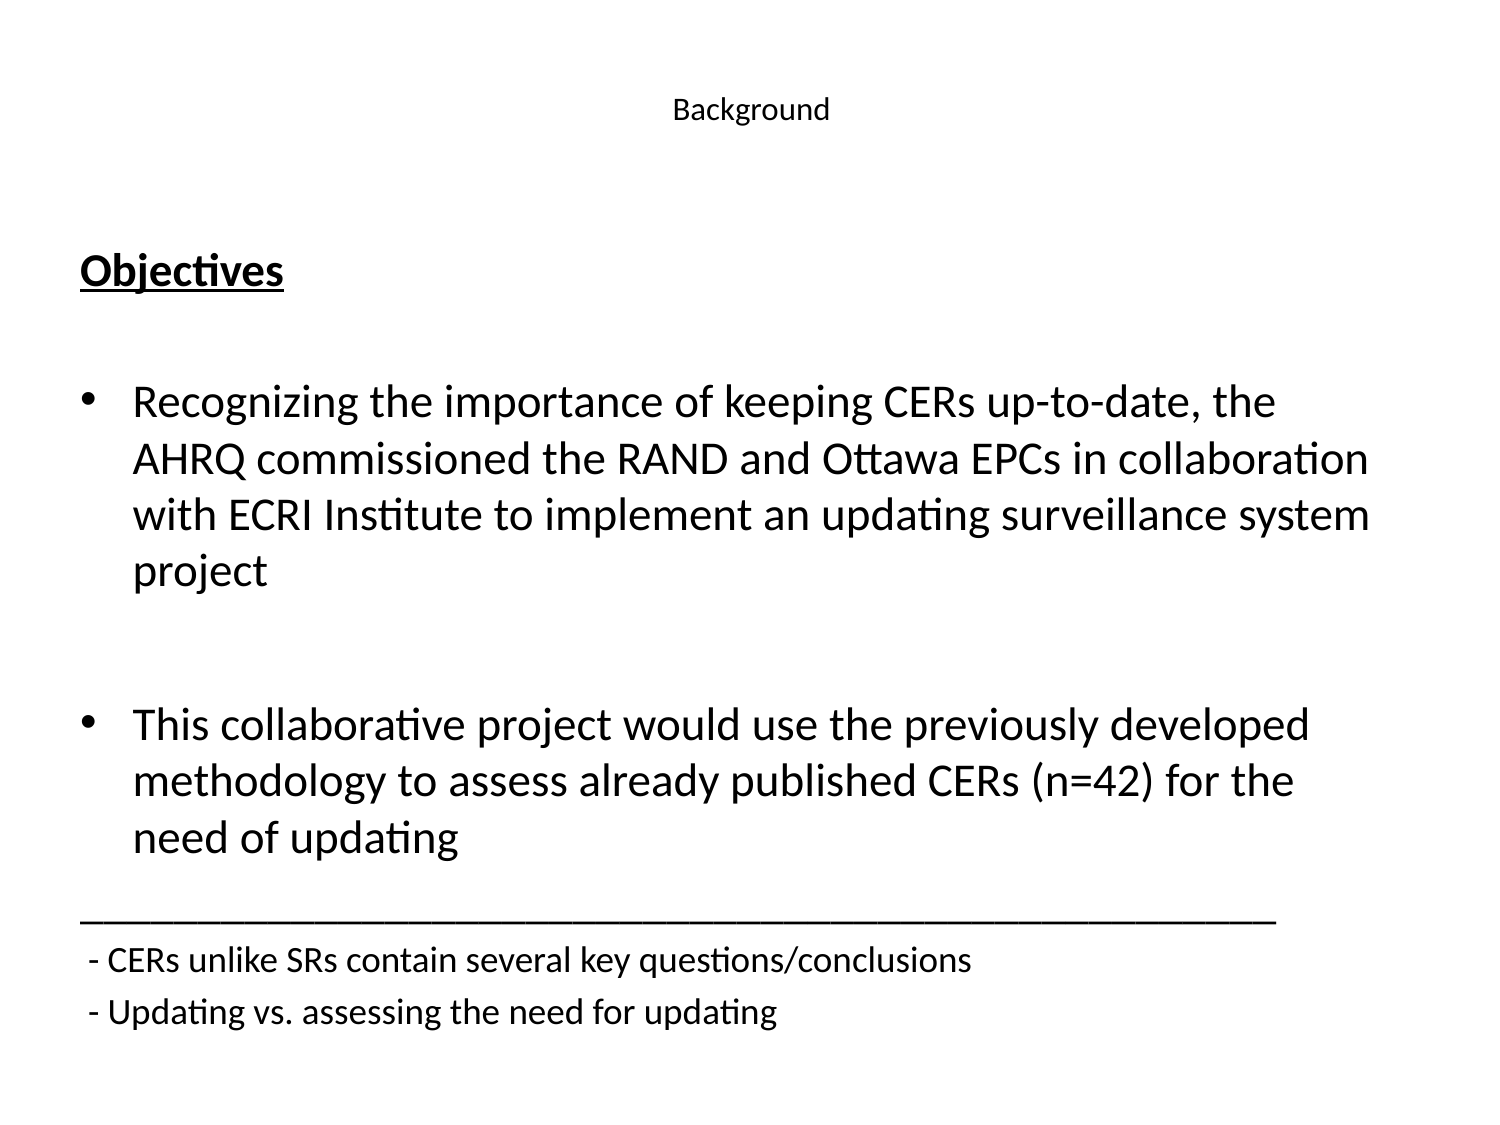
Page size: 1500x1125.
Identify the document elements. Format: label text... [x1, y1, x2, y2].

list Objectives Recognizing the importance of keeping CERs up-to-date, the AHRQ commissioned the RAND and Ottawa EPCs in collaboration with ECRI Institute to implement an updating surveillance system project This collaborative project would use the previously developed methodology to assess already published CERs (n=42) for the need of updating ___________________________________________________ - CERs unlike SRs contain several key questions/conclusions - Updating vs. assessing the need for updating [64, 231, 1415, 1045]
title Background [76, 42, 1427, 209]
